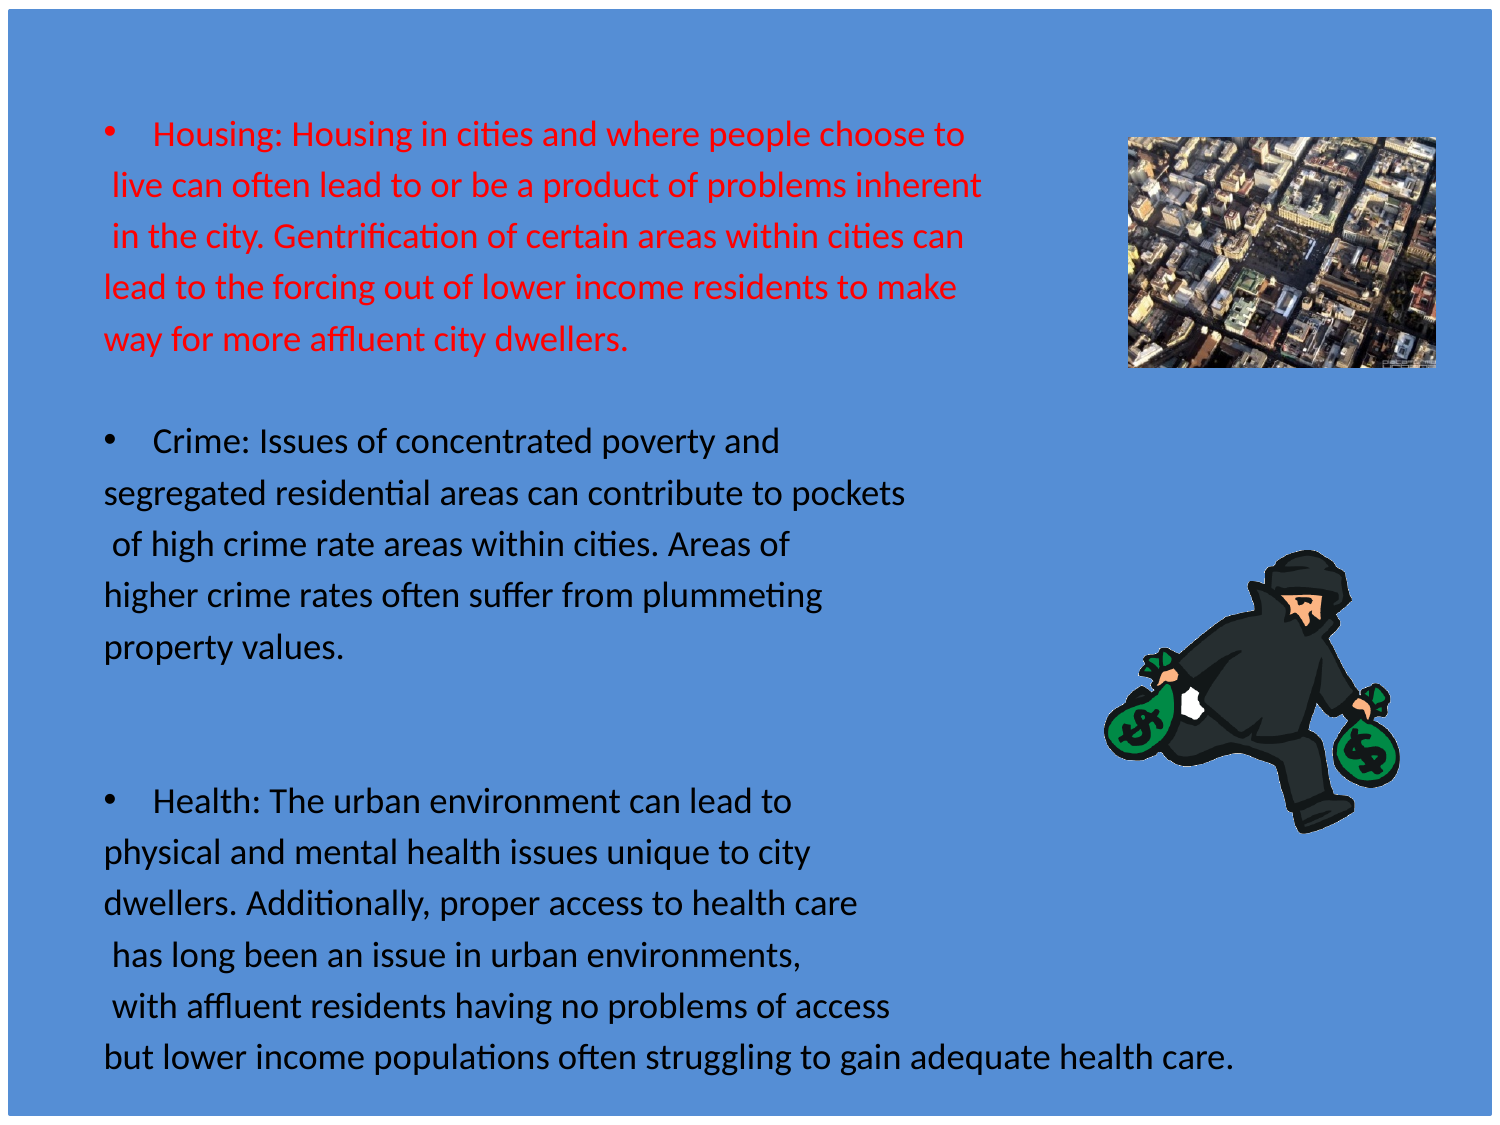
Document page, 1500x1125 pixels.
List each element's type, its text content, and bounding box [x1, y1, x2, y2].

picture [1104, 550, 1400, 835]
text_box [8, 9, 1492, 1116]
picture [1127, 136, 1436, 368]
list Housing: Housing in cities and where people choose to live can often lead to or be a product of problems inherent in the city. Gentrification of certain areas within cities can lead to the forcing out of lower income residents to make way for more affluent city dwellers. Crime: Issues of concentrated poverty and segregated residential areas can contribute to pockets of high crime rate areas within cities. Areas of higher crime rates often suffer from plummeting property values. Health: The urban environment can lead to physical and mental health issues unique to city dwellers. Additionally, proper access to health care has long been an issue in urban environments, with affluent residents having no problems of access but lower income populations often struggling to gain adequate health care. [88, 101, 1439, 1094]
